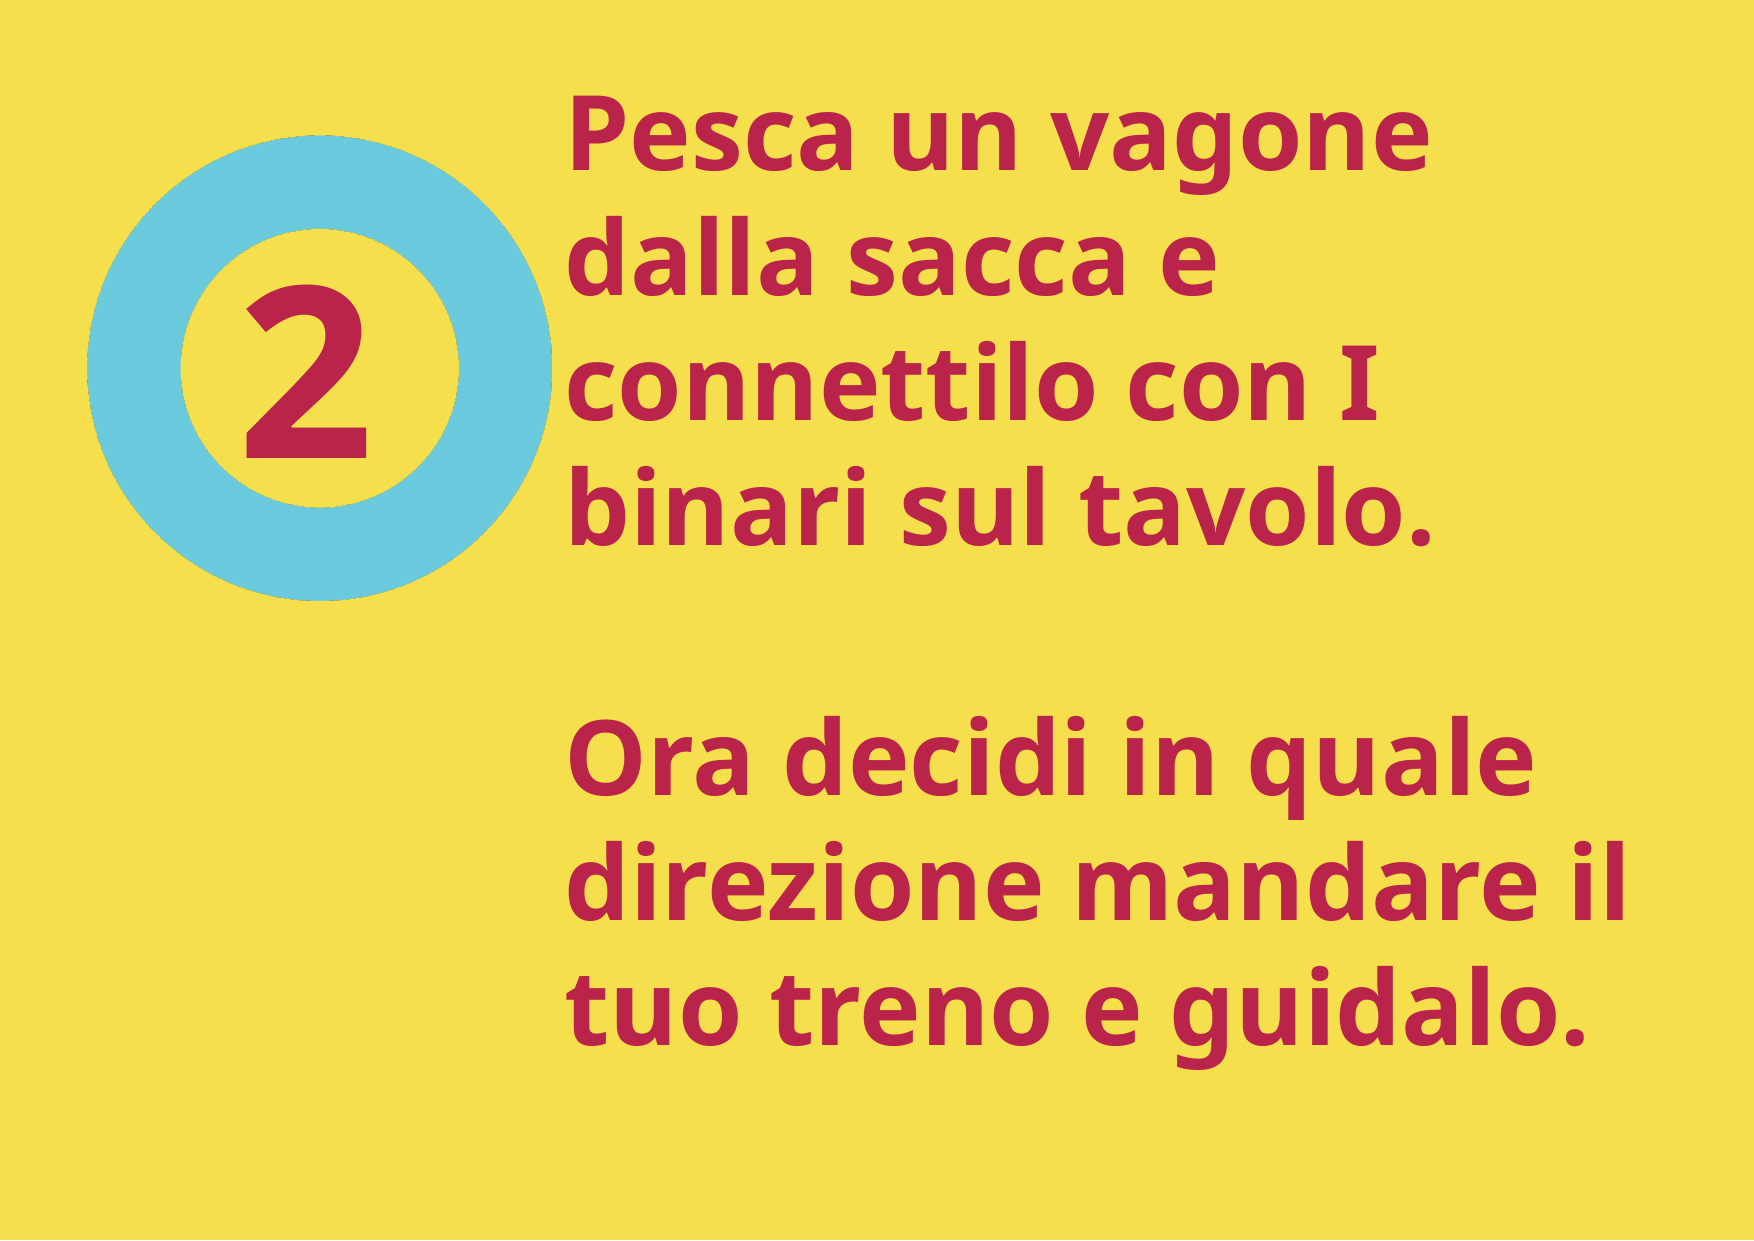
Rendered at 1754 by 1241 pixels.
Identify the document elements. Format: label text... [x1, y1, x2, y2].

text_box Pesca un vagone dalla sacca e connettilo con I binari sul tavolo. Ora decidi in quale direzione mandare il tuo treno e guidalo. [549, 58, 1713, 1199]
picture [87, 135, 552, 601]
